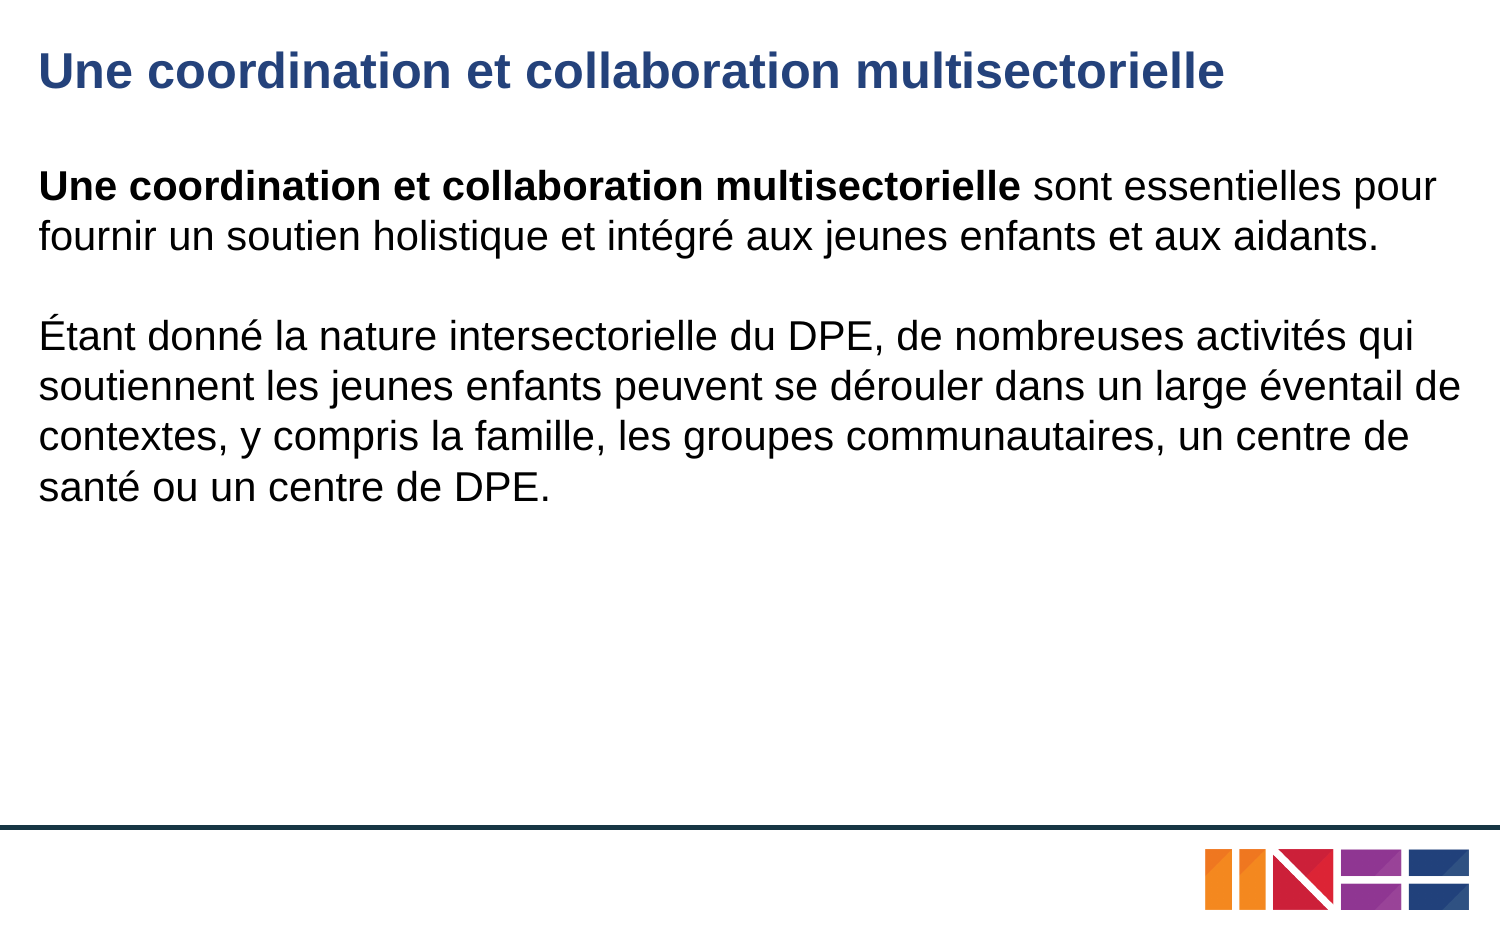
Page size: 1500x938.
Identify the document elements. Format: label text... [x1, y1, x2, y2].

picture [1205, 849, 1469, 910]
list Une coordination et collaboration multisectorielle sont essentielles pour fournir un soutien holistique et intégré aux jeunes enfants et aux aidants. Étant donné la nature intersectorielle du DPE, de nombreuses activités qui soutiennent les jeunes enfants peuvent se dérouler dans un large éventail de contextes, y compris la famille, les groupes communautaires, un centre de santé ou un centre de DPE. [23, 143, 1479, 779]
title Une coordination et collaboration multisectorielle [23, 23, 1468, 121]
